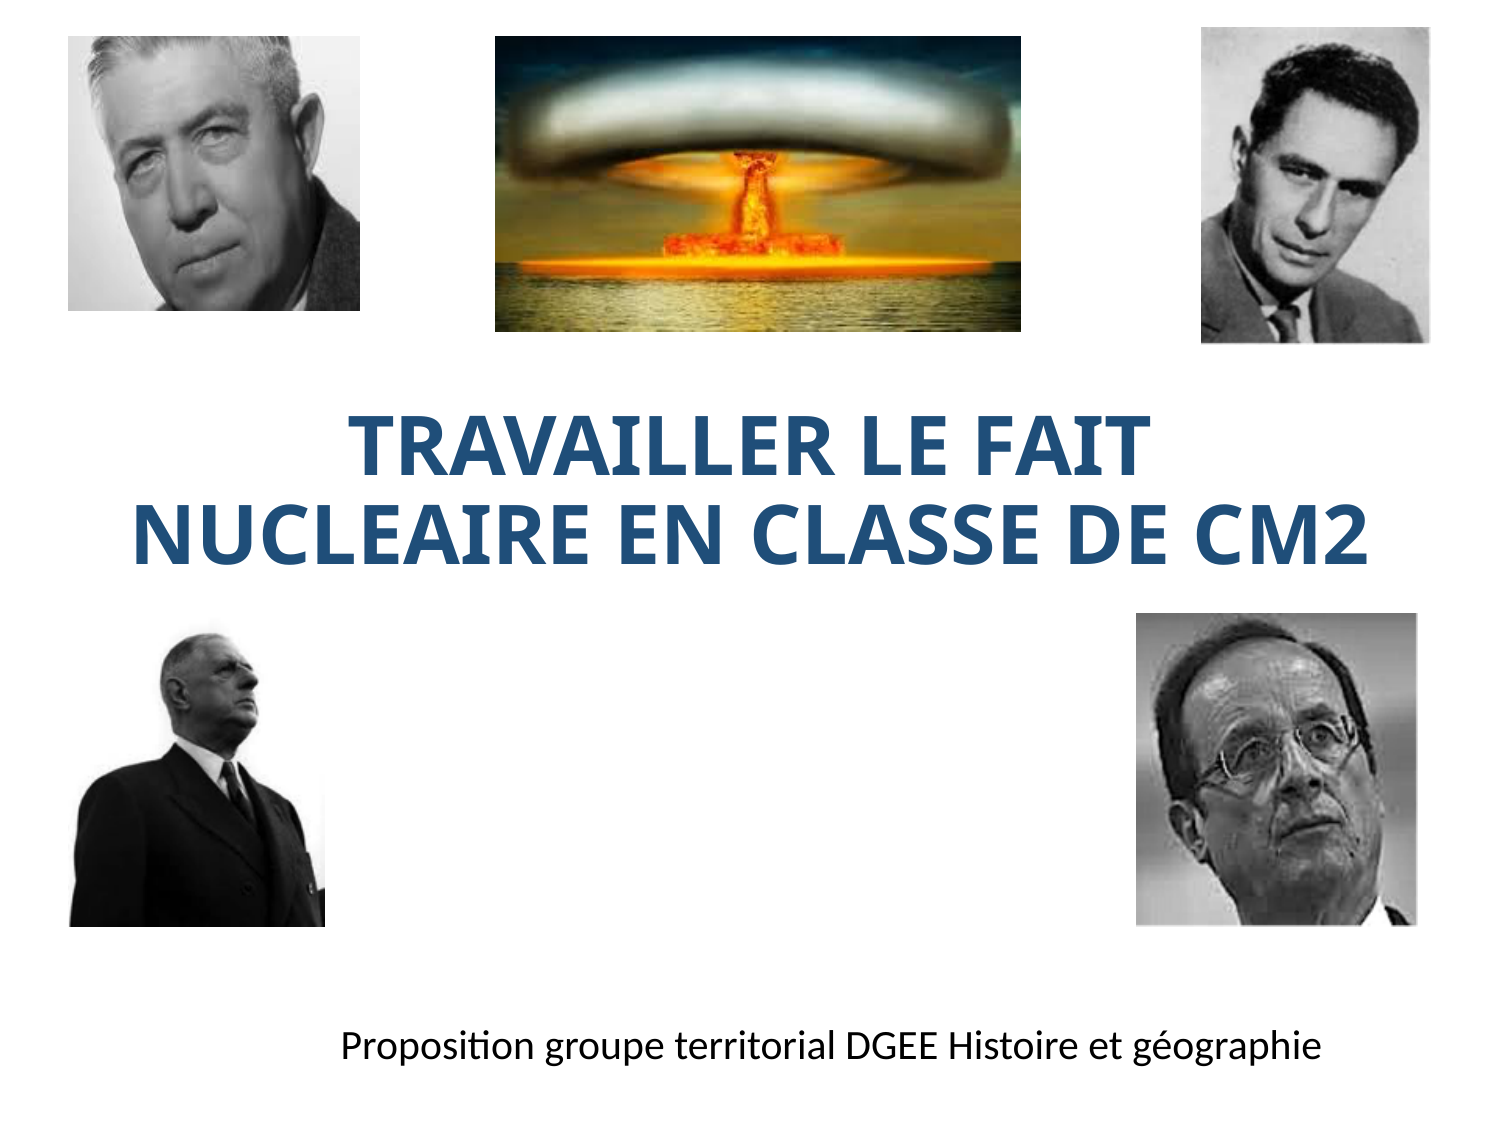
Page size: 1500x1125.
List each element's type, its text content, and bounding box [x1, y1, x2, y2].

picture [67, 35, 360, 311]
picture [1136, 613, 1418, 927]
picture [67, 613, 325, 927]
subtitle Proposition groupe territorial DGEE Histoire et géographie [317, 1016, 1346, 1106]
picture [495, 36, 1021, 332]
title TRAVAILLER LE FAIT NUCLEAIRE EN CLASSE DE CM2 [112, 337, 1388, 591]
picture [1200, 27, 1431, 345]
